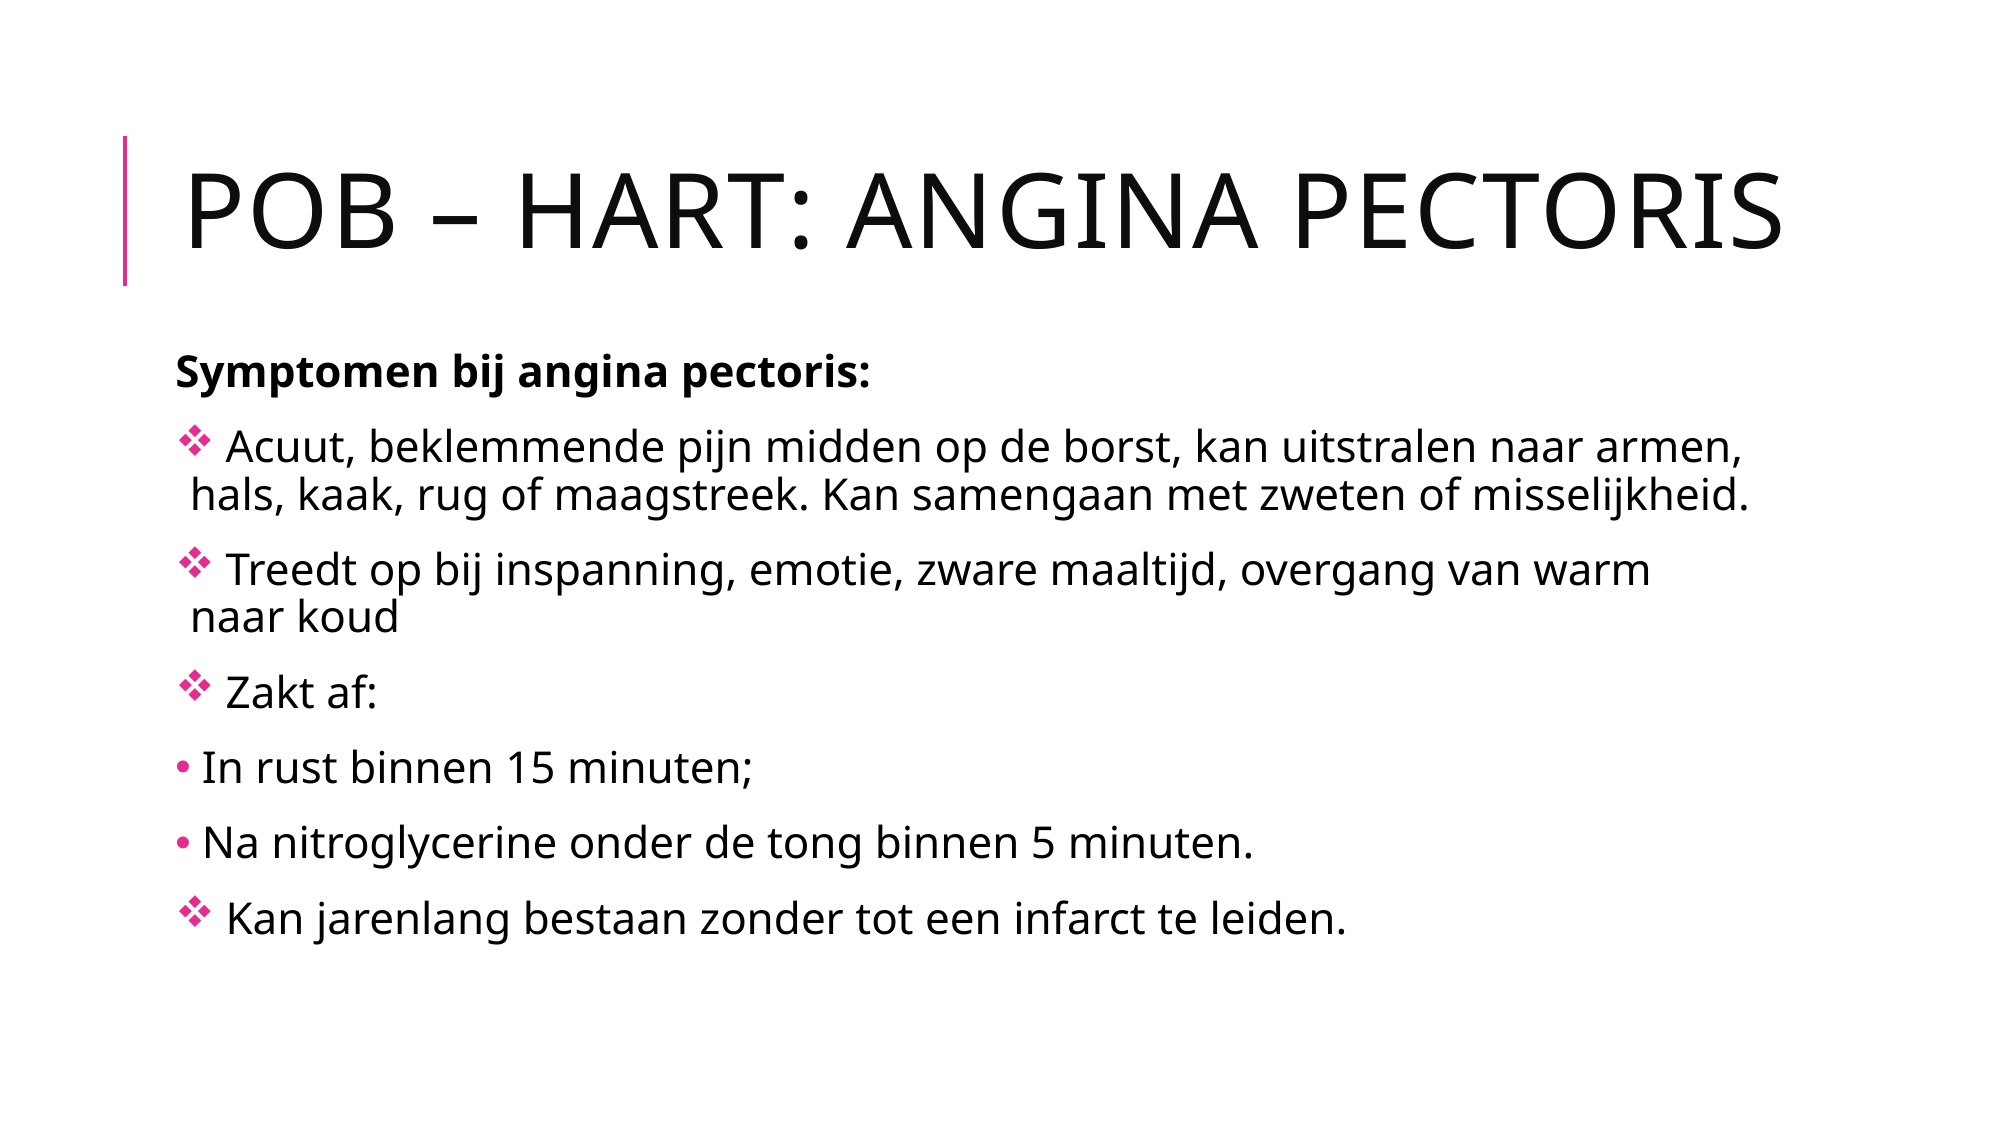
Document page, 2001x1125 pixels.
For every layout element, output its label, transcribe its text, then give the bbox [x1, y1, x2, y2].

list Symptomen bij angina pectoris: Acuut, beklemmende pijn midden op de borst, kan uitstralen naar armen, hals, kaak, rug of maagstreek. Kan samengaan met zweten of misselijkheid. Treedt op bij inspanning, emotie, zware maaltijd, overgang van warm naar koud Zakt af: In rust binnen 15 minuten; Na nitroglycerine onder de tong binnen 5 minuten. Kan jarenlang bestaan zonder tot een infarct te leiden. [168, 341, 1763, 1002]
title POB – Hart: Angina pectoris [168, 96, 1830, 342]
